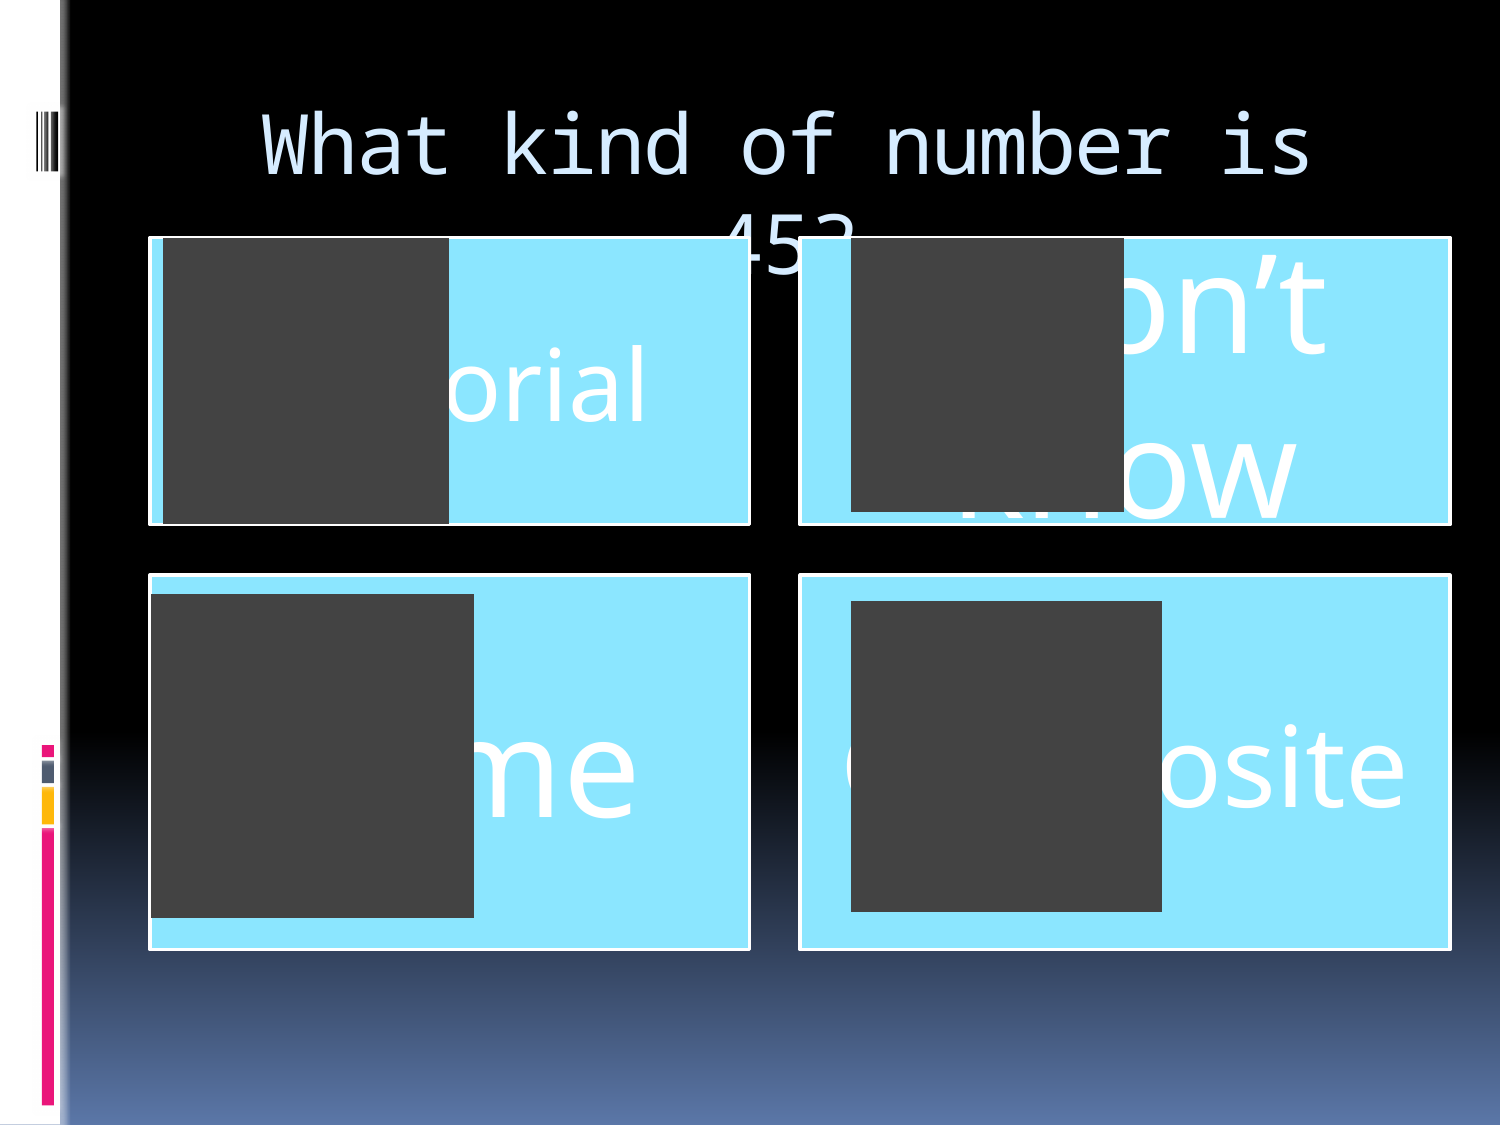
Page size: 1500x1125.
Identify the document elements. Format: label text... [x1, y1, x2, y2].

text_box Factorial [460, 236, 751, 526]
text_box Prime [148, 573, 751, 951]
text_box Composite [798, 573, 1452, 951]
text_box Factorial [148, 236, 153, 526]
picture [849, 237, 1126, 513]
title What kind of number is 45? [150, 83, 1425, 234]
picture [149, 592, 476, 919]
picture [849, 599, 1163, 913]
text_box I don’t know [798, 236, 1452, 526]
picture [161, 236, 451, 526]
